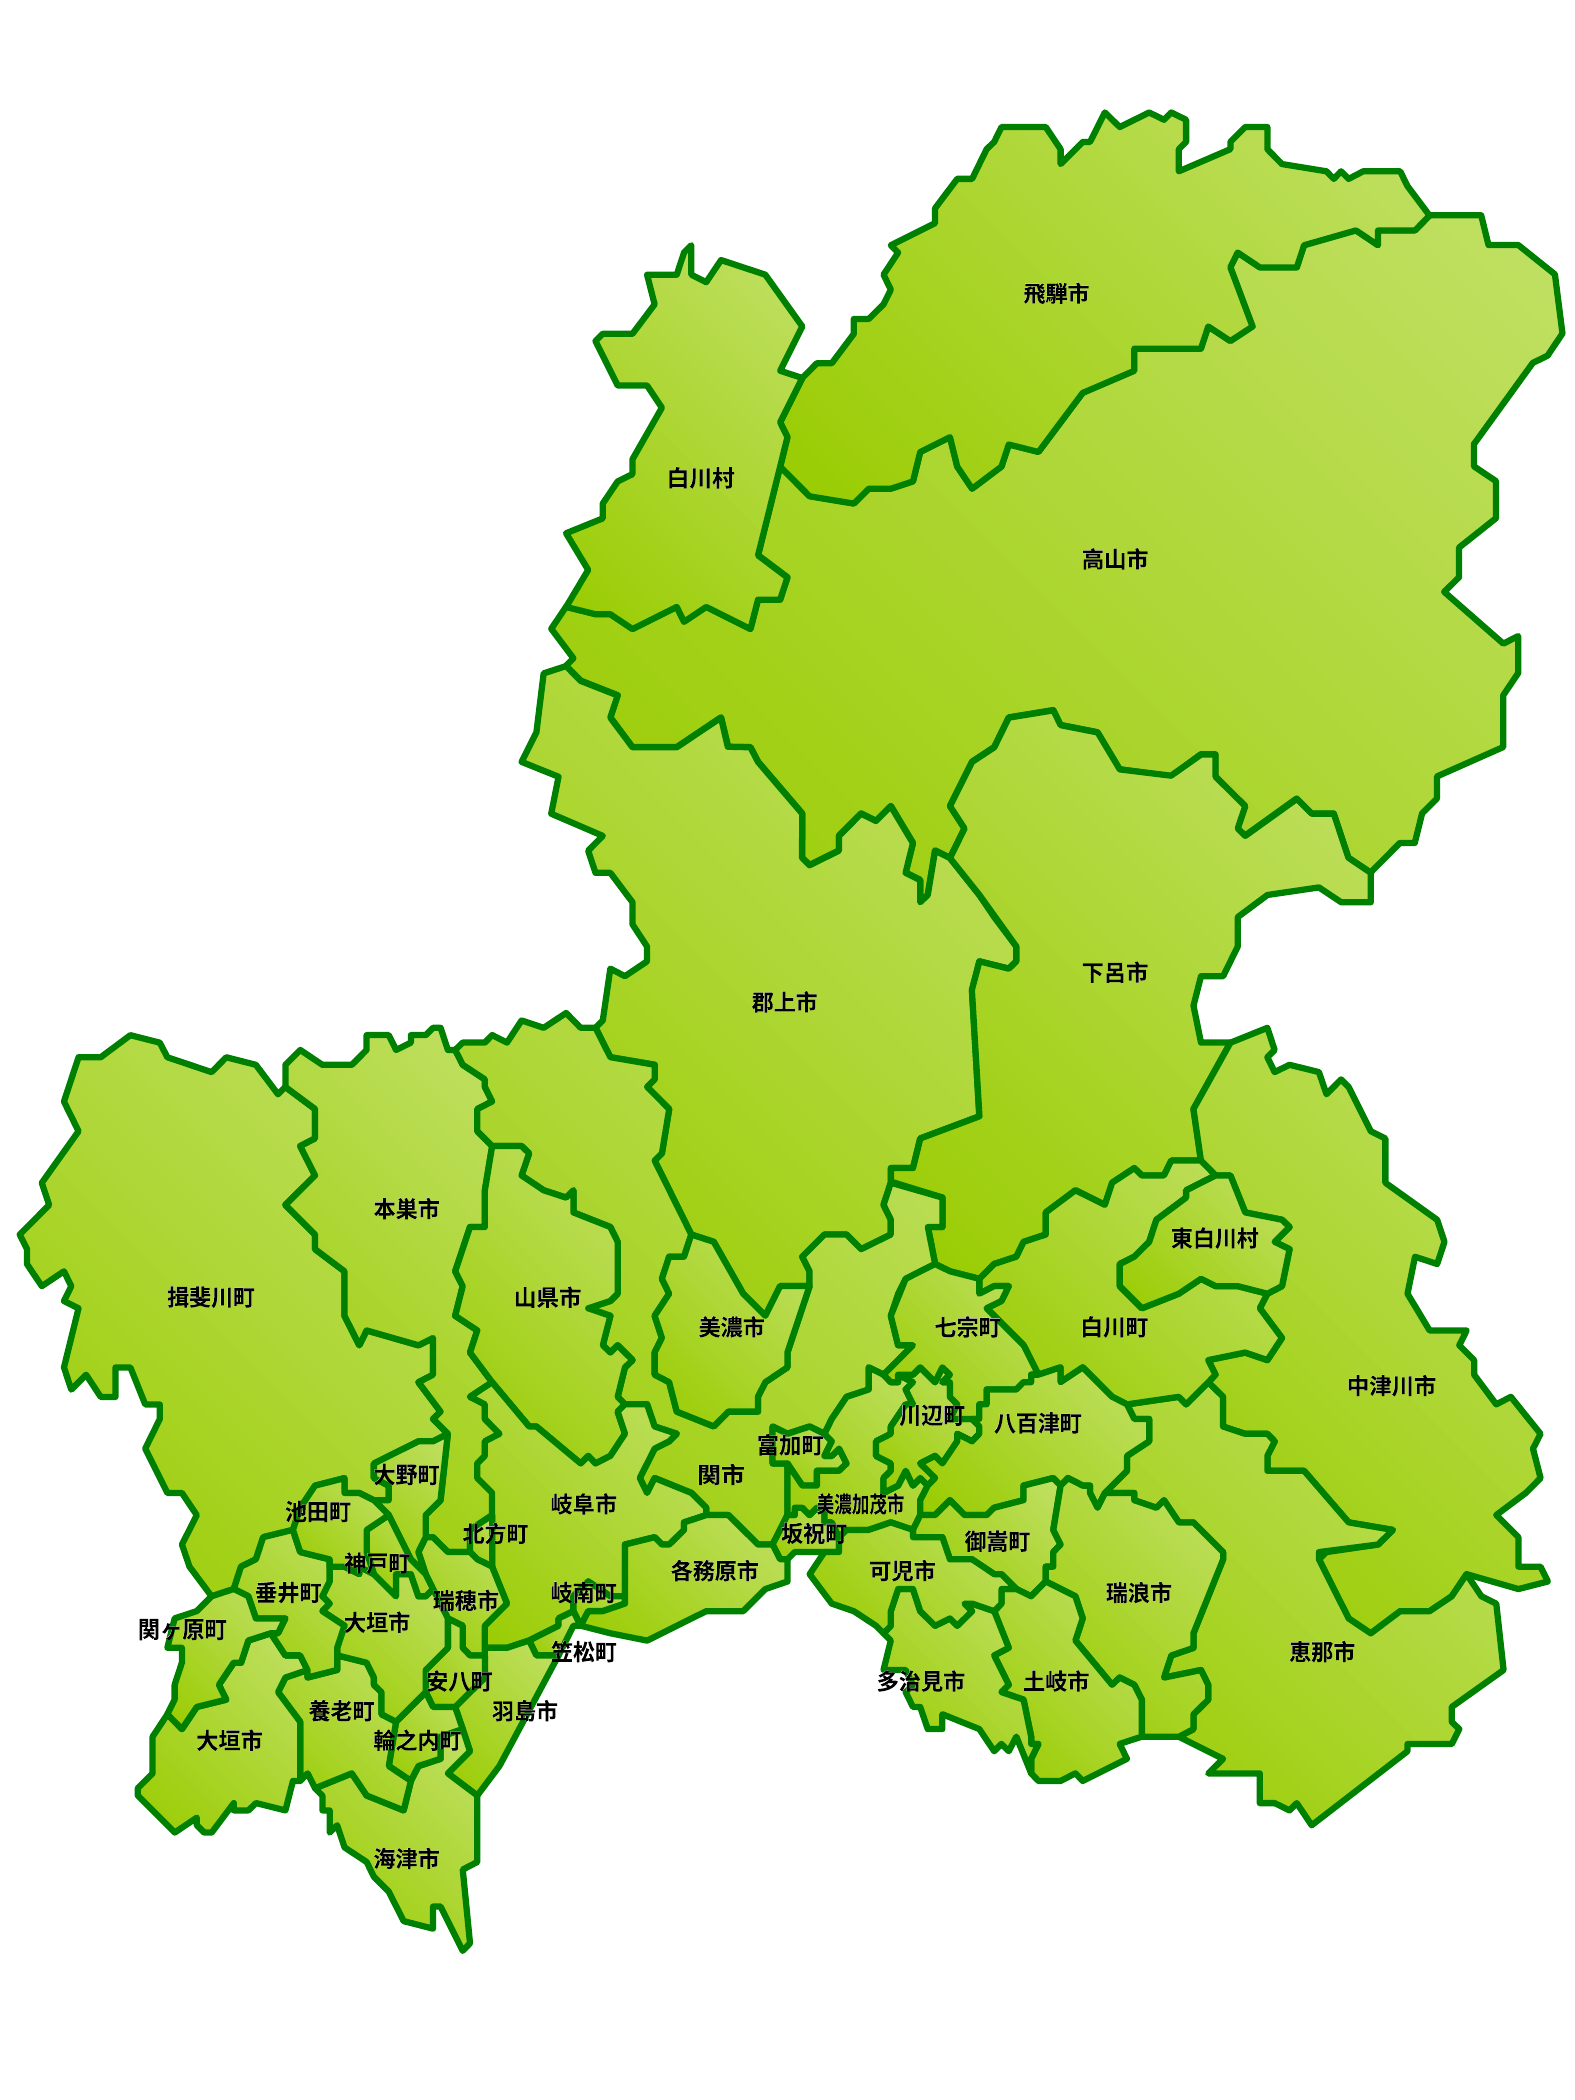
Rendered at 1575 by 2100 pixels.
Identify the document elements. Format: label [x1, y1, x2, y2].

text_box [668, 466, 735, 489]
text_box [964, 1529, 1030, 1553]
text_box [491, 1699, 558, 1722]
text_box [899, 1404, 965, 1427]
text_box [751, 990, 818, 1013]
text_box [373, 1463, 440, 1486]
text_box [550, 1581, 617, 1604]
text_box [1082, 961, 1148, 984]
text_box [1023, 1669, 1089, 1693]
text_box [781, 1522, 847, 1545]
text_box [344, 1610, 410, 1634]
text_box [698, 1315, 765, 1338]
text_box [515, 1285, 581, 1309]
text_box [877, 1669, 965, 1693]
text_box [934, 1315, 1001, 1338]
text_box [1082, 1315, 1149, 1338]
text_box [19, 112, 1563, 1951]
text_box [462, 1522, 528, 1545]
text_box [550, 1640, 617, 1663]
text_box [757, 1433, 824, 1456]
text_box [1082, 547, 1149, 570]
text_box [550, 1492, 617, 1515]
text_box [1171, 1226, 1259, 1250]
text_box [432, 1589, 499, 1612]
text_box [698, 1463, 745, 1486]
text_box [816, 1492, 905, 1515]
text_box [426, 1669, 493, 1693]
text_box [373, 1847, 440, 1870]
text_box [373, 1728, 462, 1752]
text_box [1289, 1640, 1355, 1663]
text_box [139, 1618, 227, 1641]
text_box [1105, 1581, 1172, 1604]
text_box [167, 1285, 255, 1309]
text_box [308, 1699, 375, 1722]
text_box [1023, 281, 1089, 305]
text_box [344, 1551, 410, 1575]
text_box [869, 1559, 936, 1582]
text_box [670, 1559, 759, 1582]
text_box [993, 1411, 1082, 1435]
text_box [196, 1728, 263, 1752]
text_box [285, 1500, 351, 1523]
text_box [255, 1581, 322, 1604]
text_box [373, 1197, 440, 1220]
text_box [1348, 1374, 1436, 1397]
